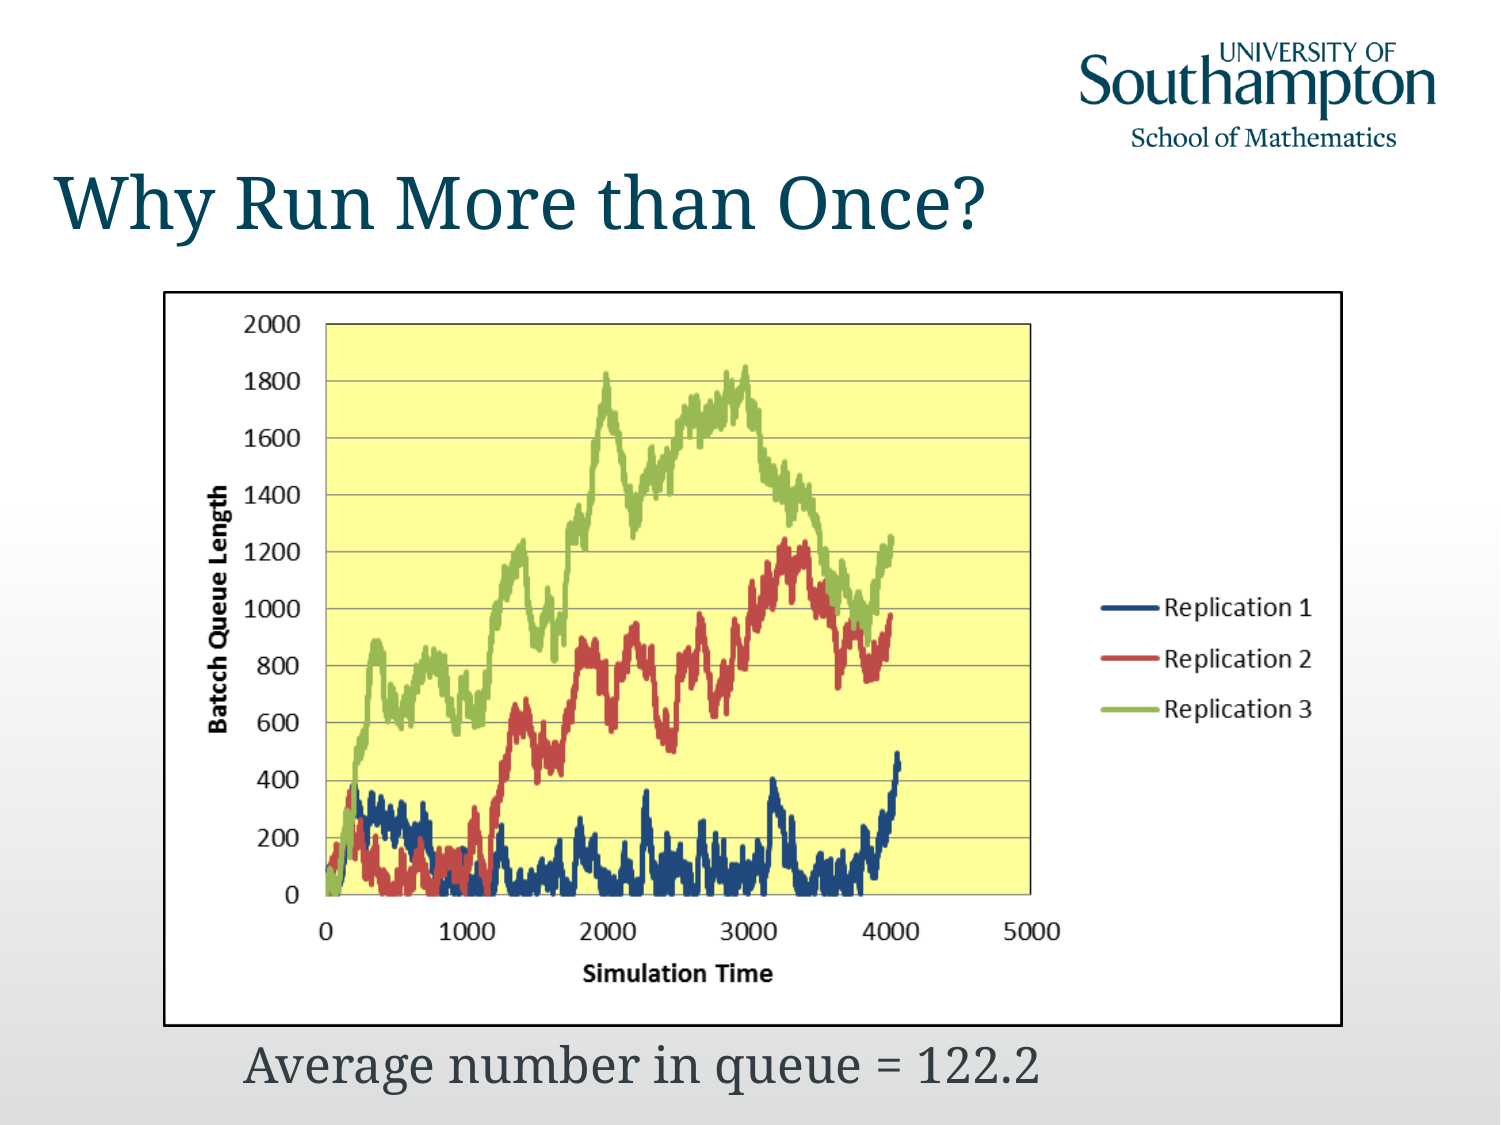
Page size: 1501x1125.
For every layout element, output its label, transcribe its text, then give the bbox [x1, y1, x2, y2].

picture [162, 291, 1344, 1027]
text_box Average number in queue = 122.2 [228, 1035, 1057, 1102]
picture [1296, 42, 1301, 51]
picture [1080, 42, 1436, 147]
title Why Run More than Once? [53, 148, 1448, 256]
